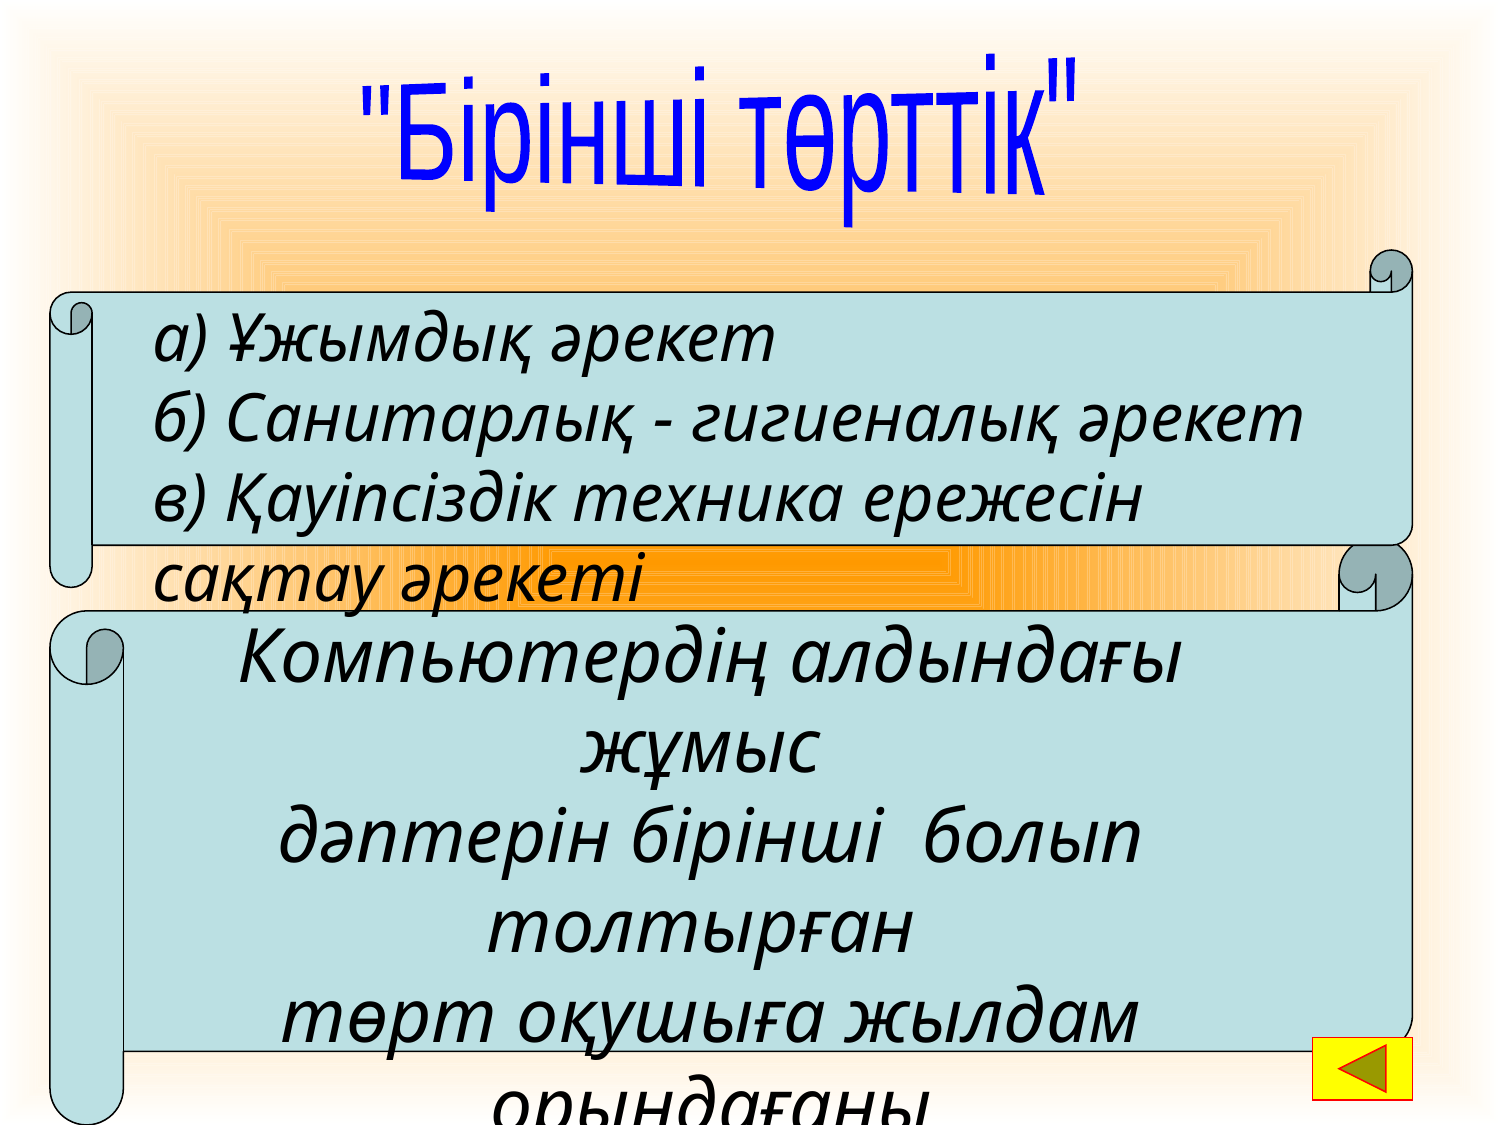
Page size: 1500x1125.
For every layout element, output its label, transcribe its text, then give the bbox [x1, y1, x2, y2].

text_box [49, 610, 174, 1125]
text_box а) Ұжымдық әрекет б) Санитарлық - гигиеналық әрекет в) Қауіпсіздік техника ережесін сақтау әрекеті [137, 287, 1352, 622]
text_box [1312, 1037, 1413, 1100]
text_box [49, 292, 137, 588]
text_box Компьютердің алдындағы жұмыс дәптерін бірінші болып толтырған төрт оқушыға жылдам орындағаны үшін жауап парағына “+” белгішесі қойылады [174, 599, 1248, 1125]
text_box [1248, 545, 1413, 1052]
text_box [1352, 249, 1413, 546]
